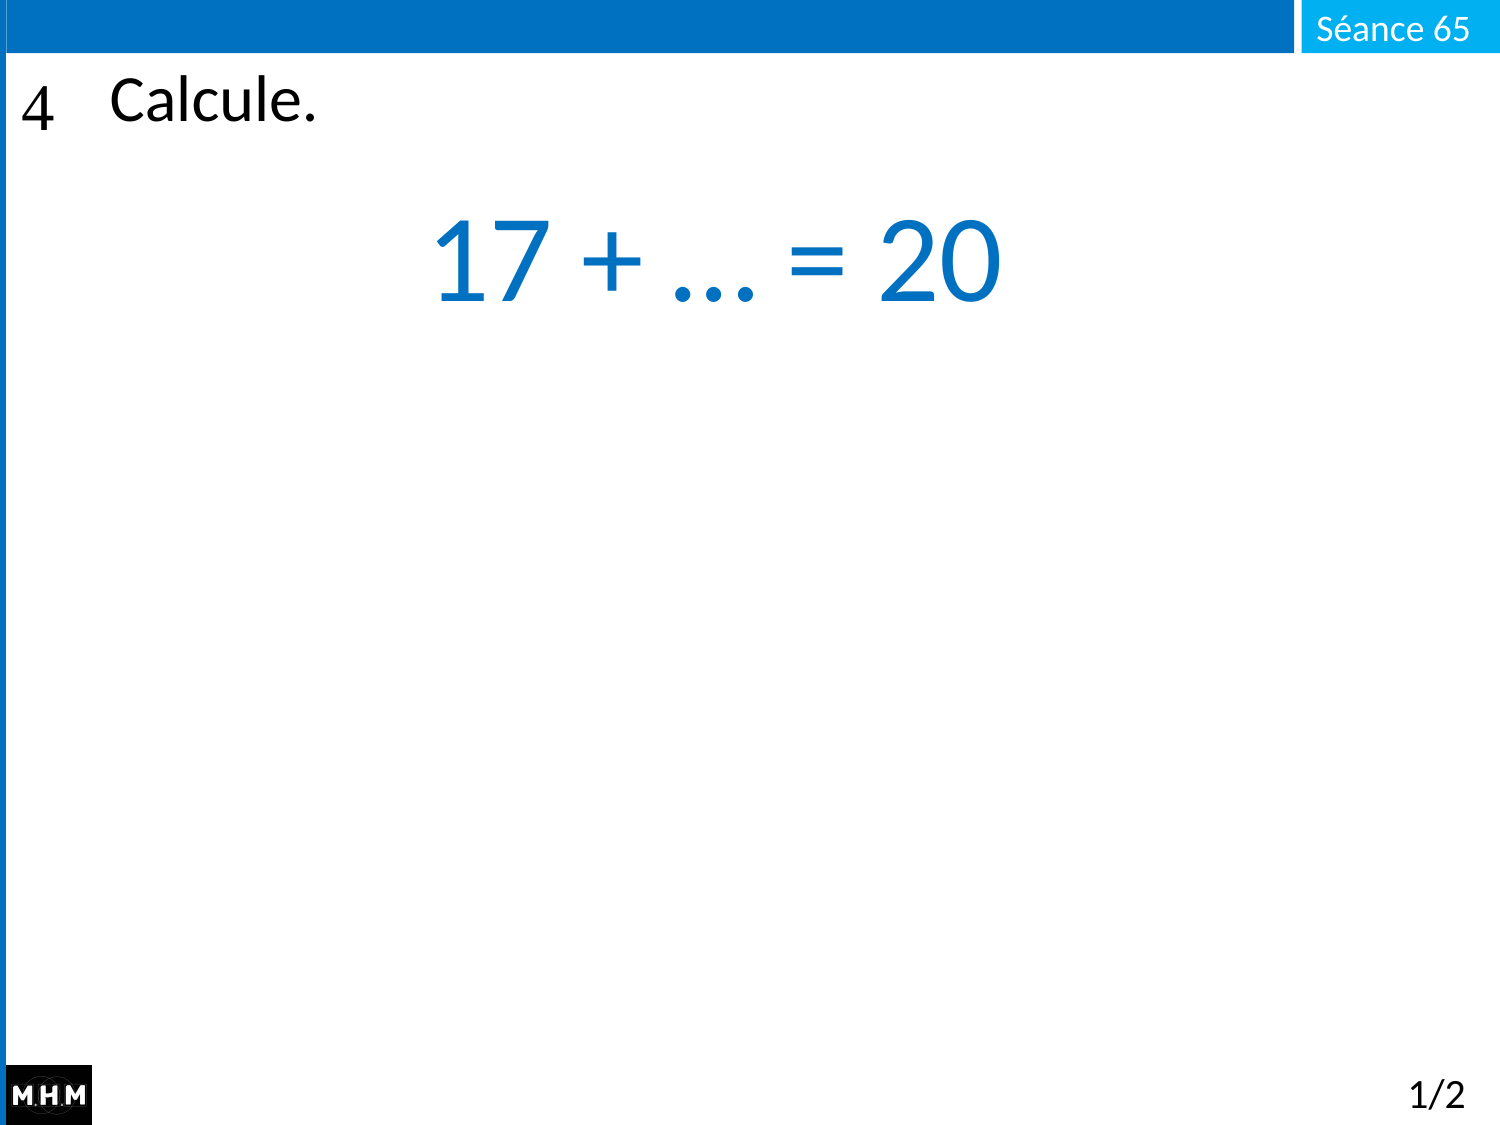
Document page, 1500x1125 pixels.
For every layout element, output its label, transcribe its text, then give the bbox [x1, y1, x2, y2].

text_box 17 + … = 20 [379, 168, 1051, 334]
list 1/2 [1373, 1064, 1500, 1125]
title Calcule. [94, 57, 1389, 144]
picture [6, 1065, 92, 1125]
